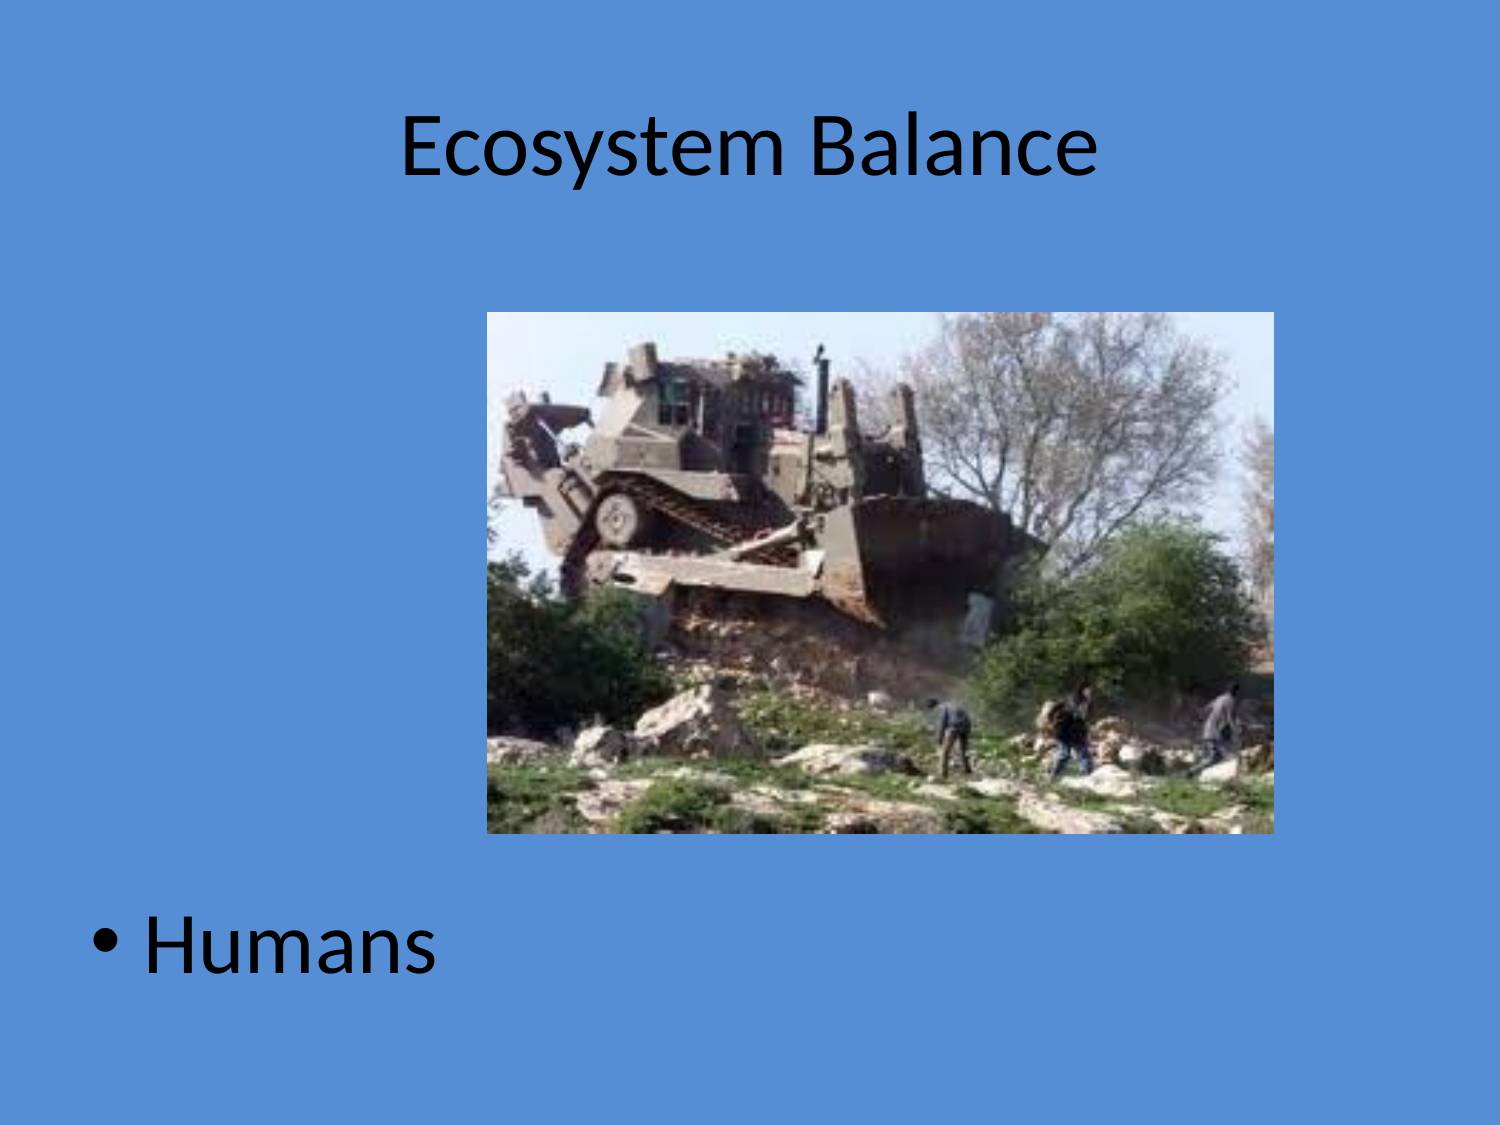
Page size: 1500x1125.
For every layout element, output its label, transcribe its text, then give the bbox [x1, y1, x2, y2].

title Ecosystem Balance [75, 45, 1425, 233]
picture [487, 312, 1274, 834]
list Humans [75, 262, 1425, 1005]
